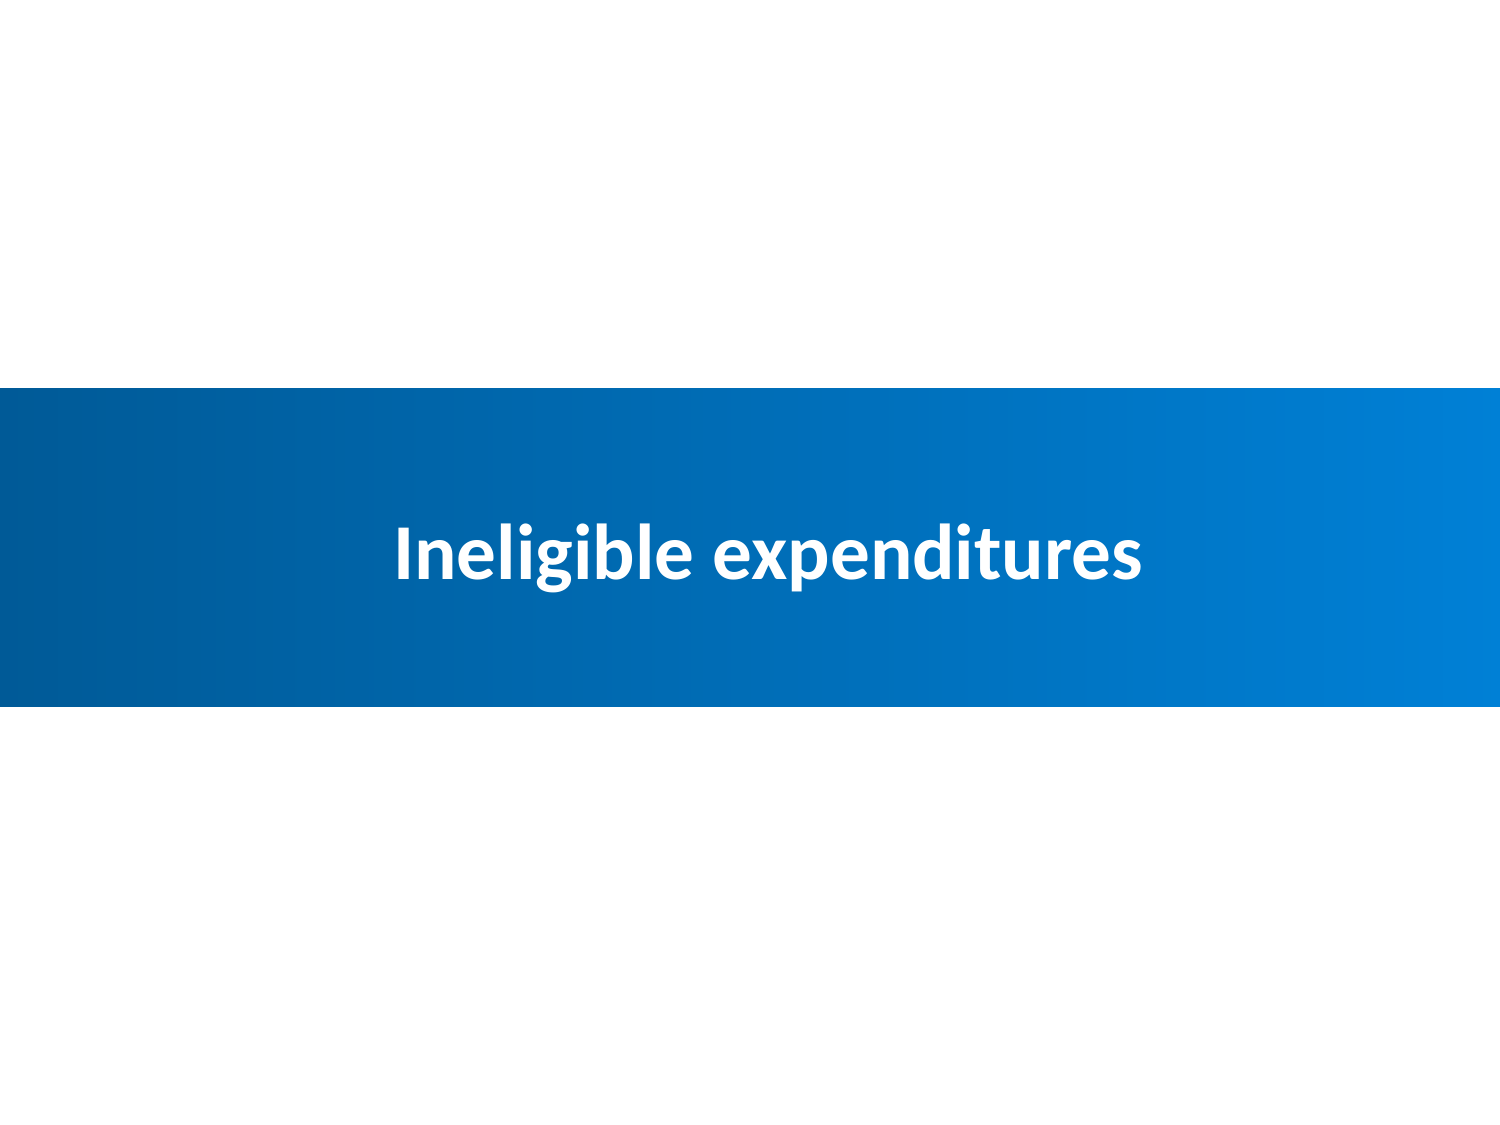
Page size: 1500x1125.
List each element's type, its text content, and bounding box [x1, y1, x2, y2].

title Ineligible expenditures [0, 385, 1500, 710]
